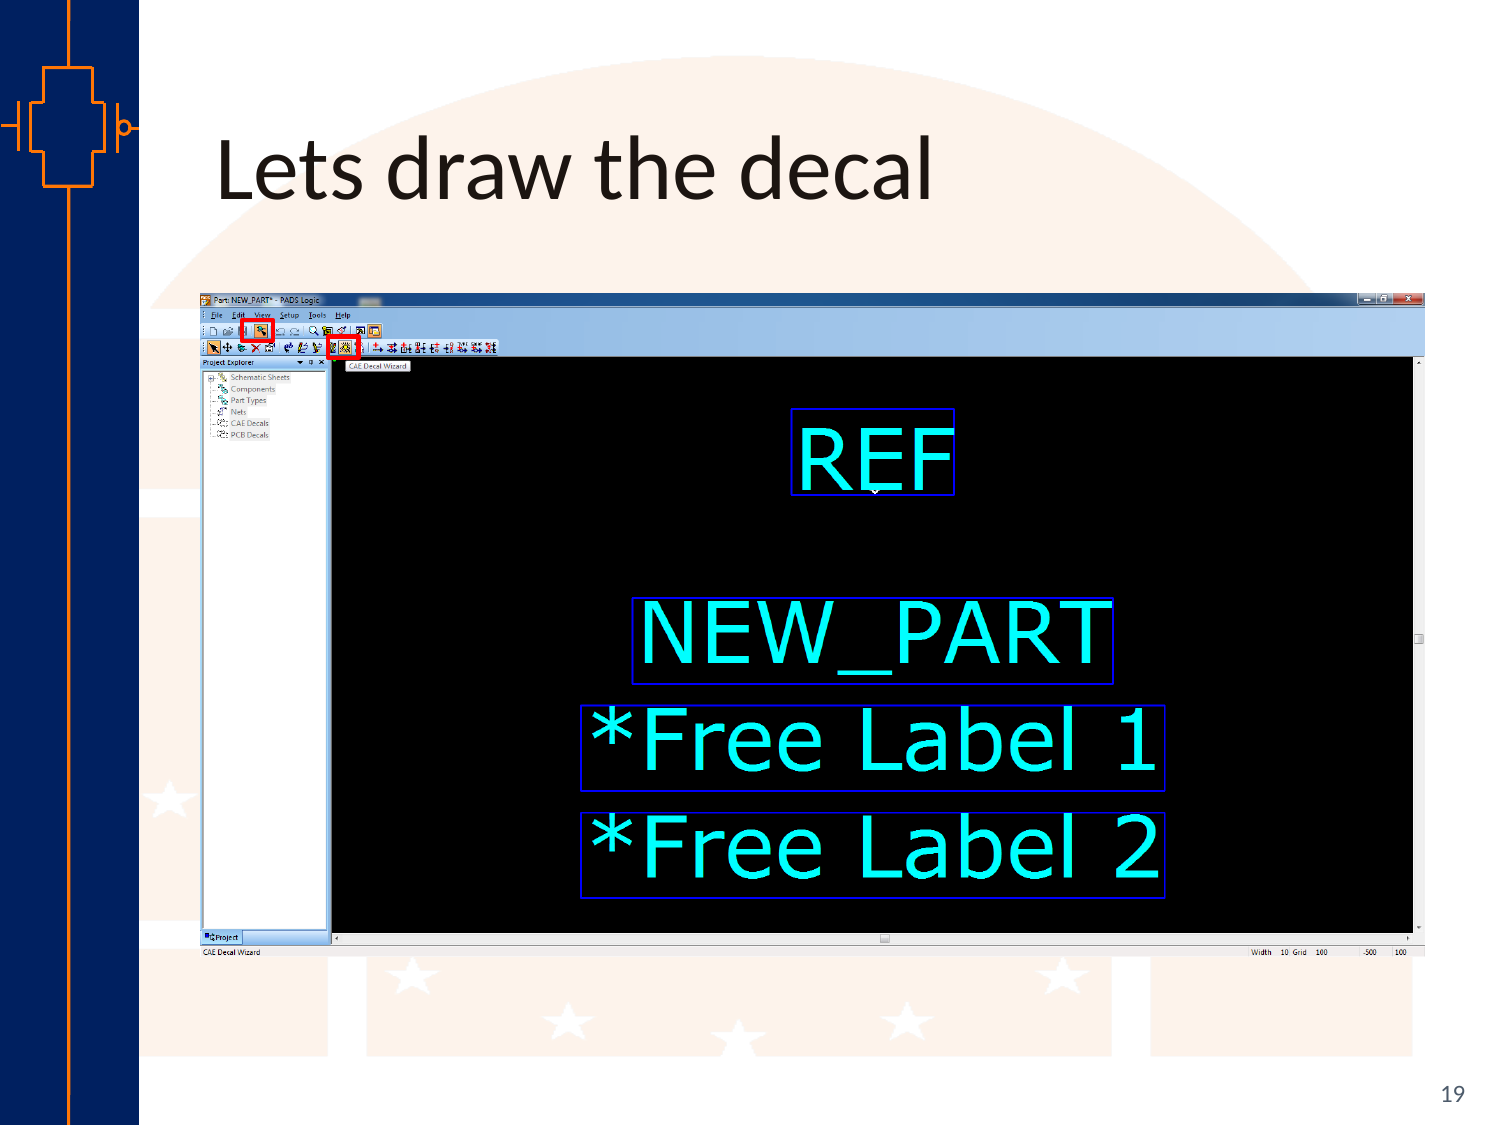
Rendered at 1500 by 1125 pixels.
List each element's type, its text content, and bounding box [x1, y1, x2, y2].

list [199, 292, 1426, 957]
slide_number 19 [1425, 1062, 1488, 1123]
title Lets draw the decal [200, 37, 1388, 225]
